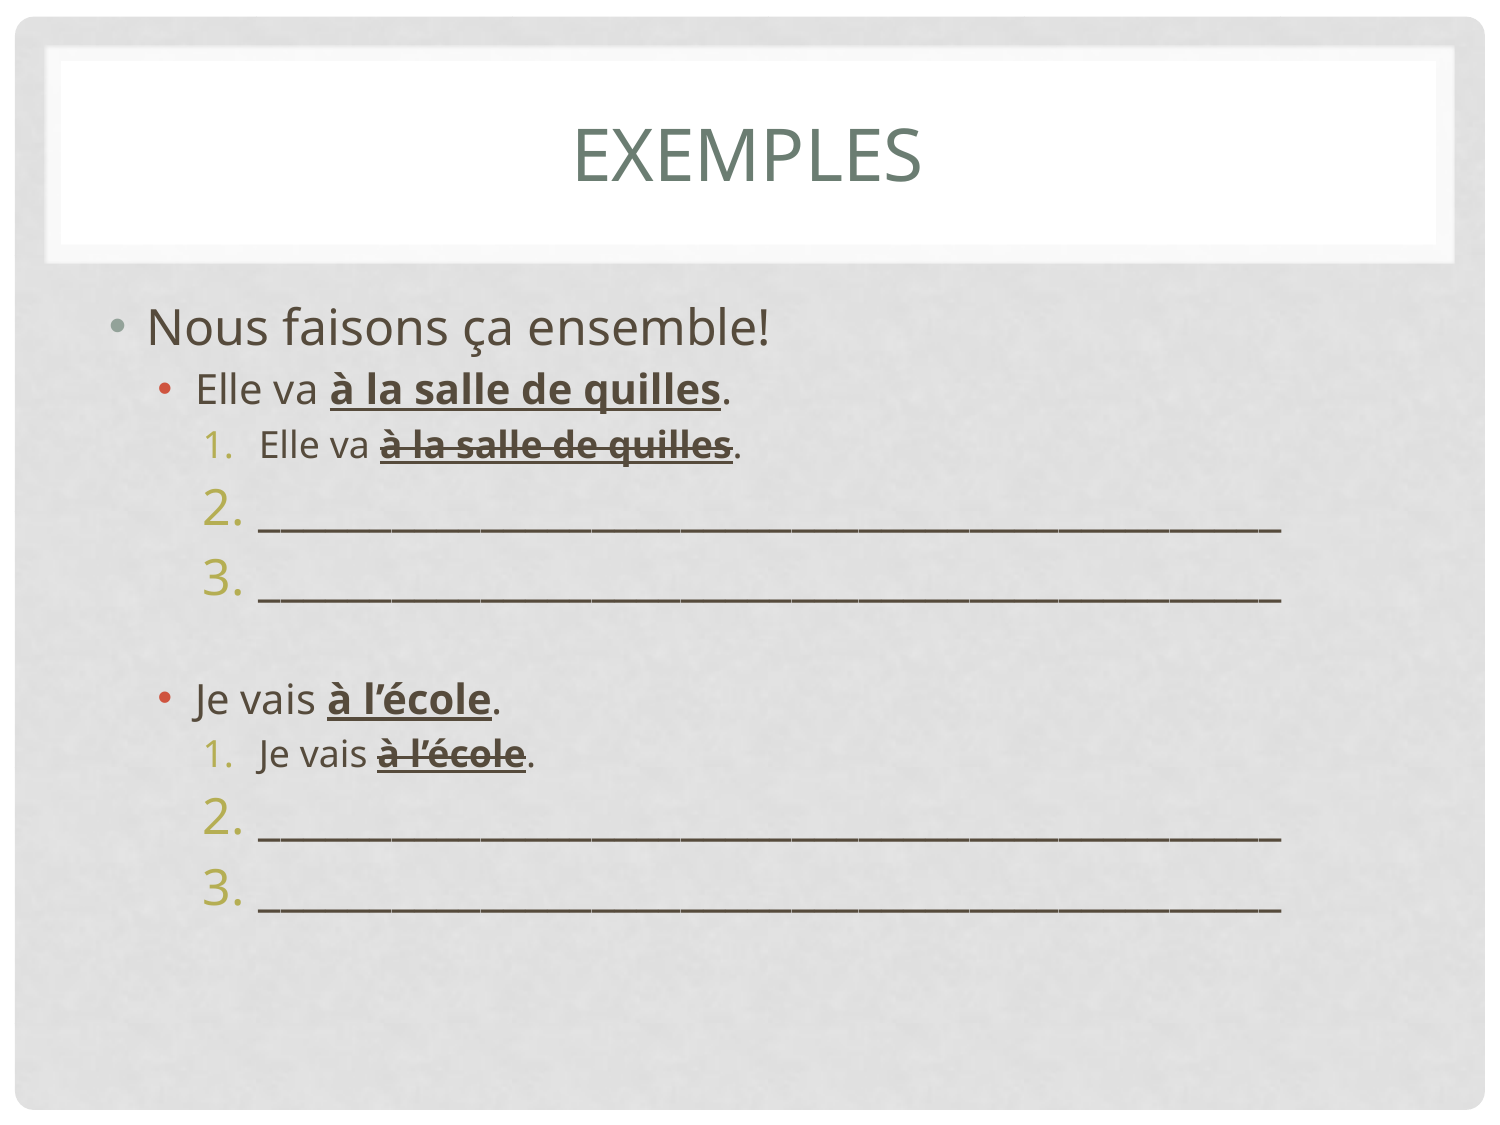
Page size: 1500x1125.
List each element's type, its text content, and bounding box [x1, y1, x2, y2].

title Exemples [69, 66, 1425, 238]
list Nous faisons ça ensemble! Elle va à la salle de quilles. Elle va à la salle de quilles. ______________________________________________ ______________________________________________ Je vais à l’école. Je vais à l’école. ______________________________________________ ______________________________________________ [75, 287, 1425, 1005]
